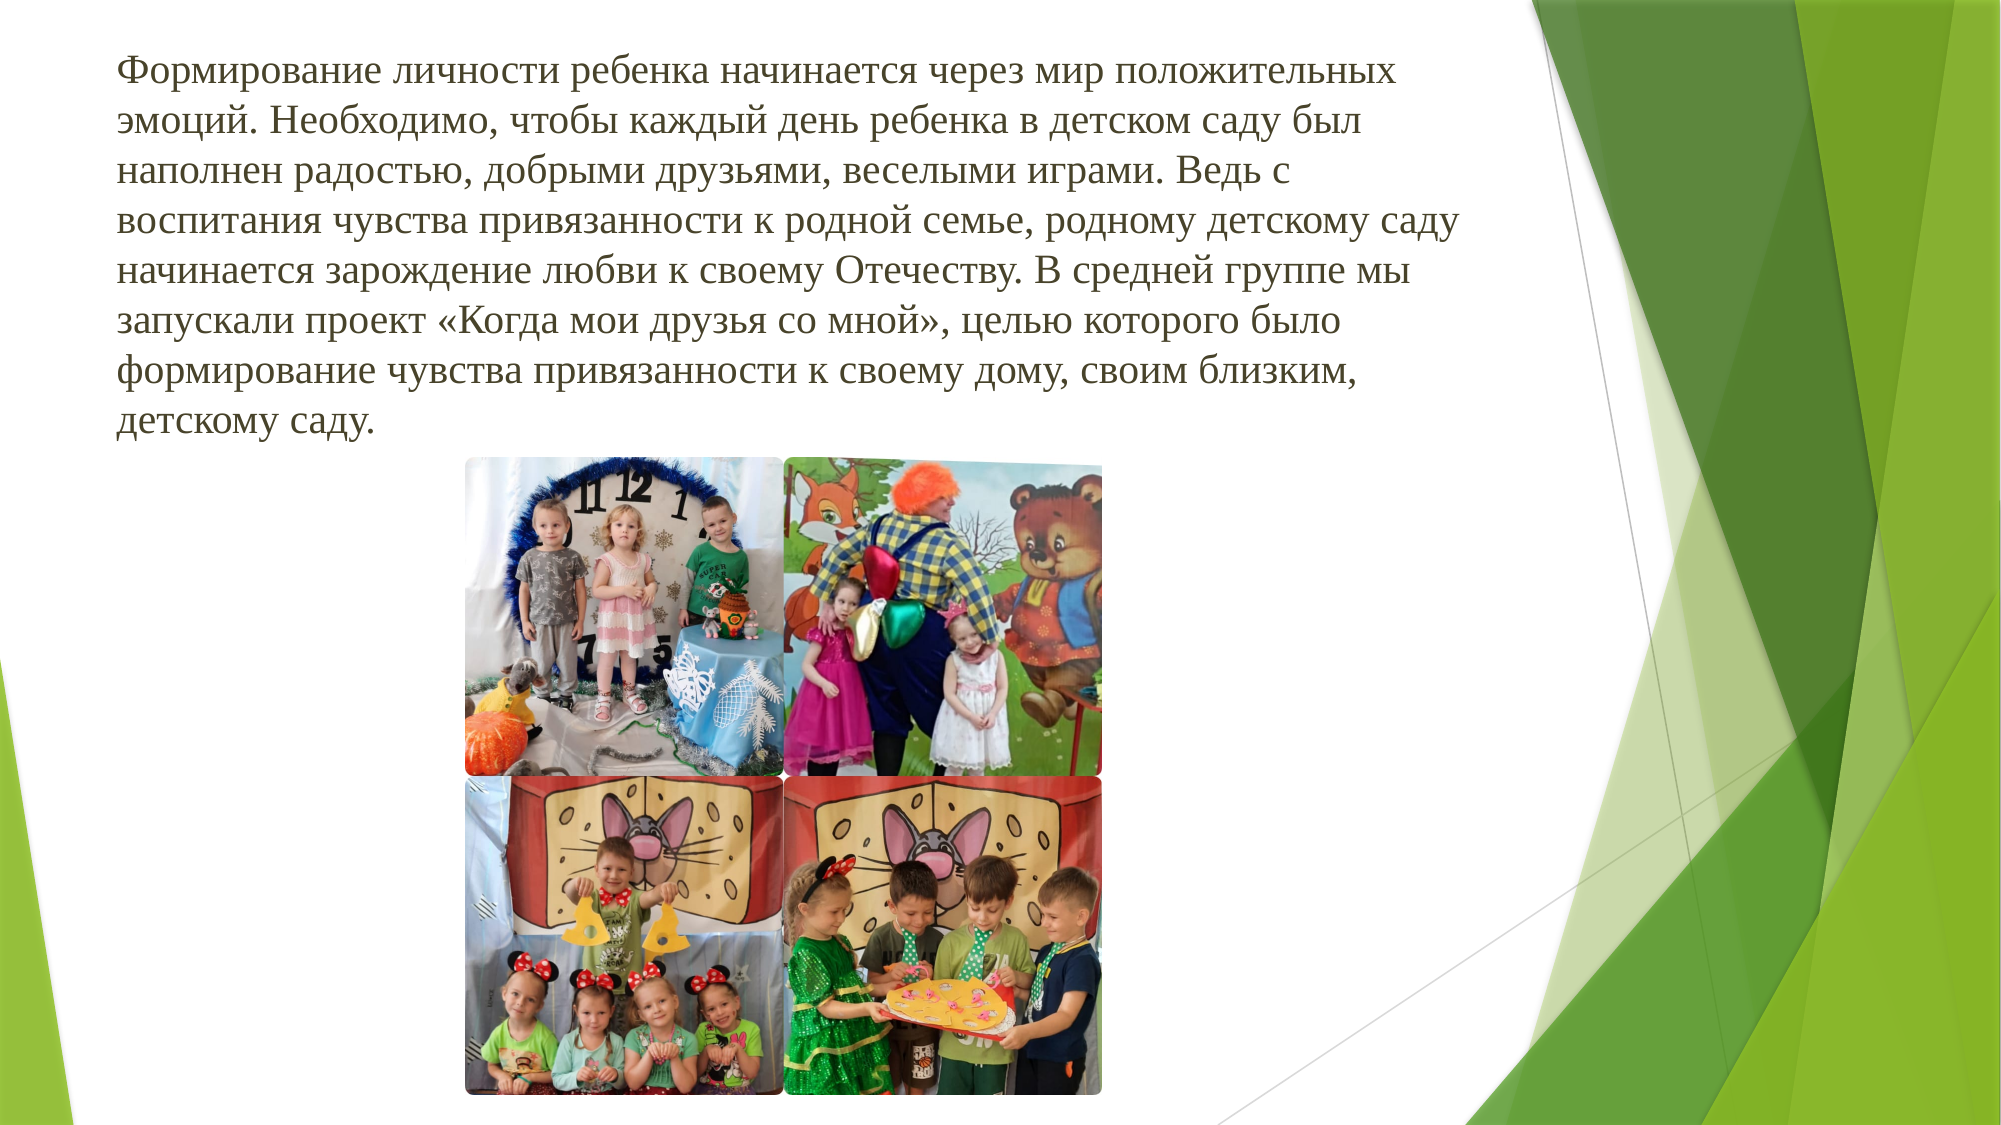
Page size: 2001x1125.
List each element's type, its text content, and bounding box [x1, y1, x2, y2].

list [464, 457, 1103, 1095]
title Формирование личности ребенка начинается через мир положительных эмоций. Необходимо, чтобы каждый день ребенка в детском саду был наполнен радостью, добрыми друзьями, веселыми играми. Ведь с воспитания чувства привязанности к родной семье, родному детскому саду начинается зарождение любви к своему Отечеству. В средней группе мы запускали проект «Когда мои друзья со мной», целью которого было формирование чувства привязанности к своему дому, своим близким, детскому саду. [101, 33, 1512, 529]
